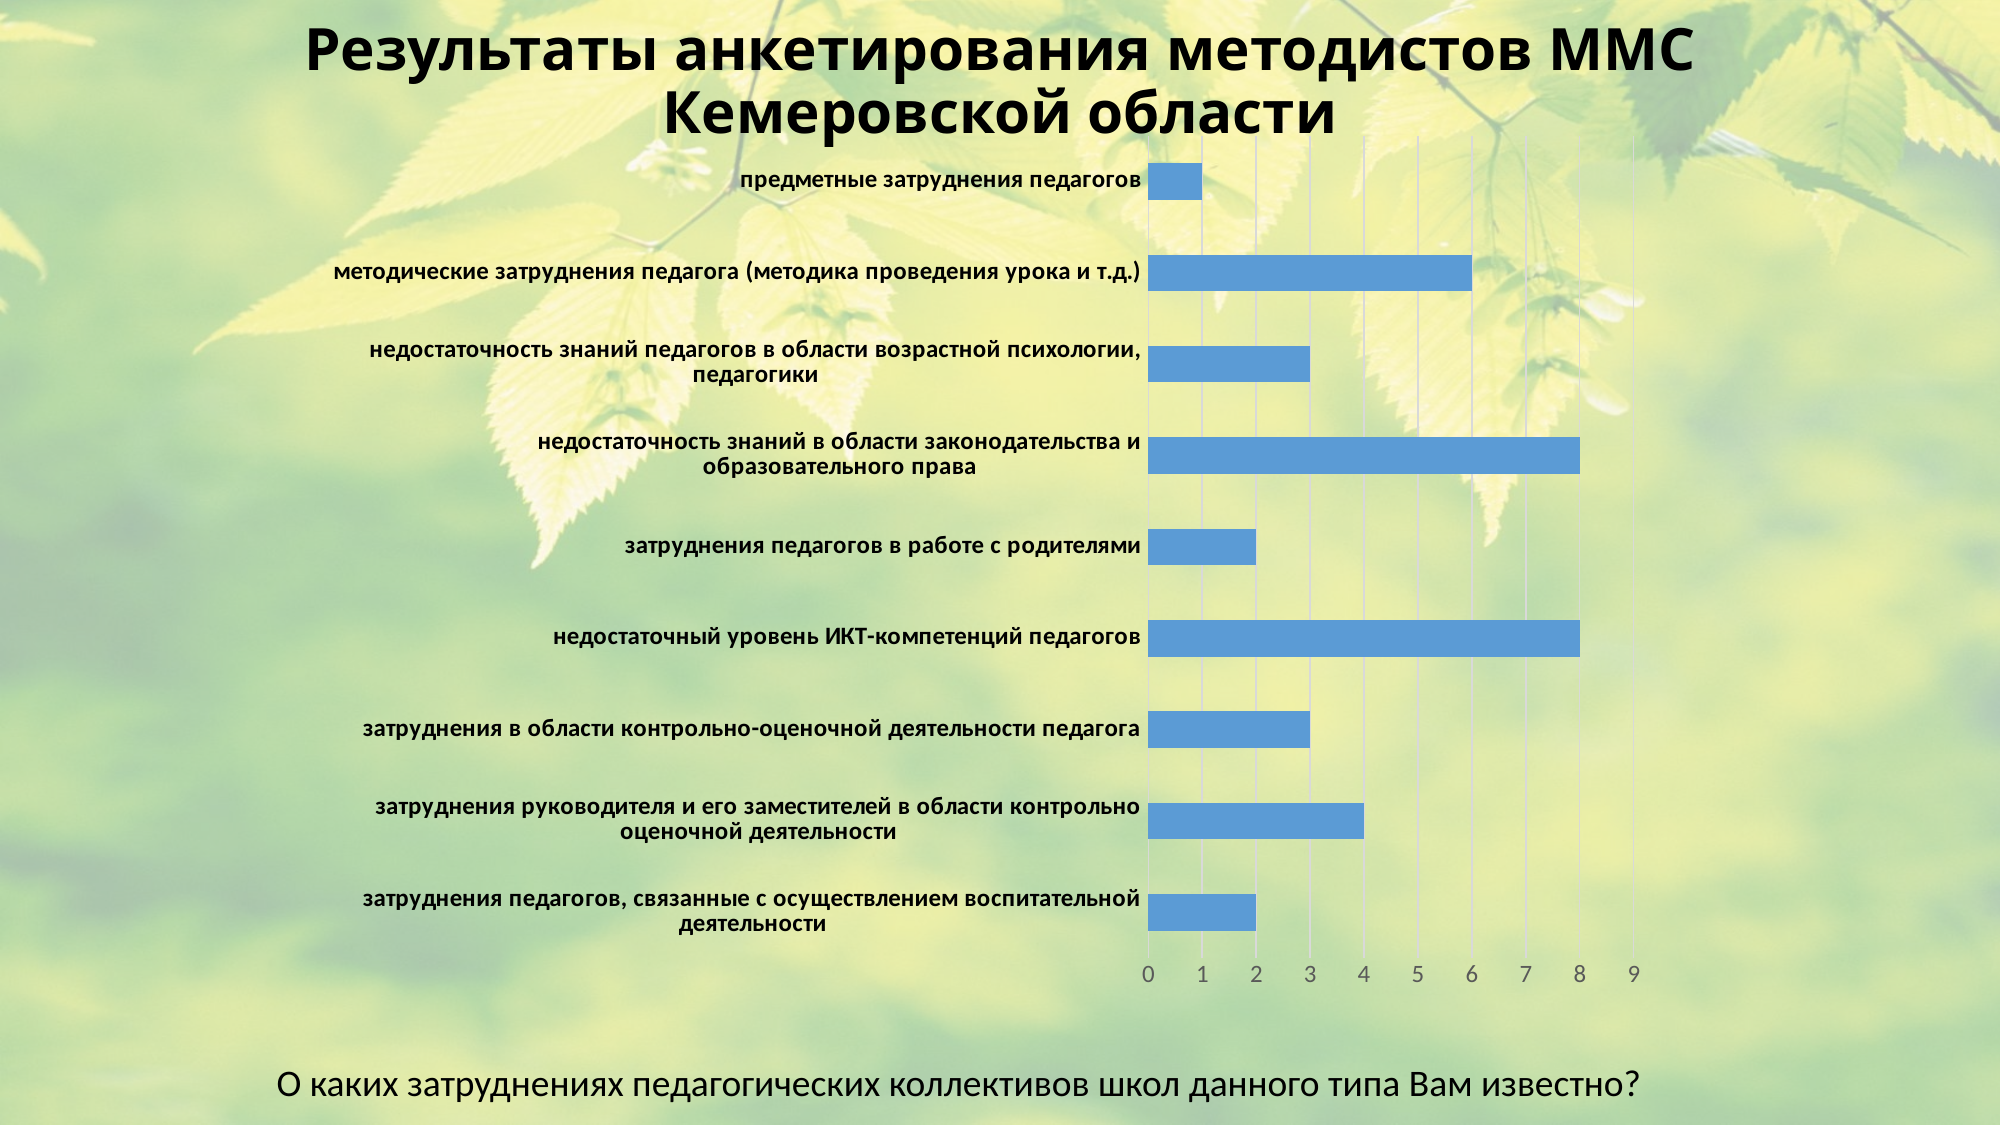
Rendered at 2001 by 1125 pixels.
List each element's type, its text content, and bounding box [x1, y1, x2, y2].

text_box О каких затруднениях педагогических коллективов школ данного типа Вам известно? [261, 1051, 1865, 1112]
title Результаты анкетирования методистов ММС Кемеровской области [137, 59, 1863, 107]
chart [333, 117, 1667, 1007]
